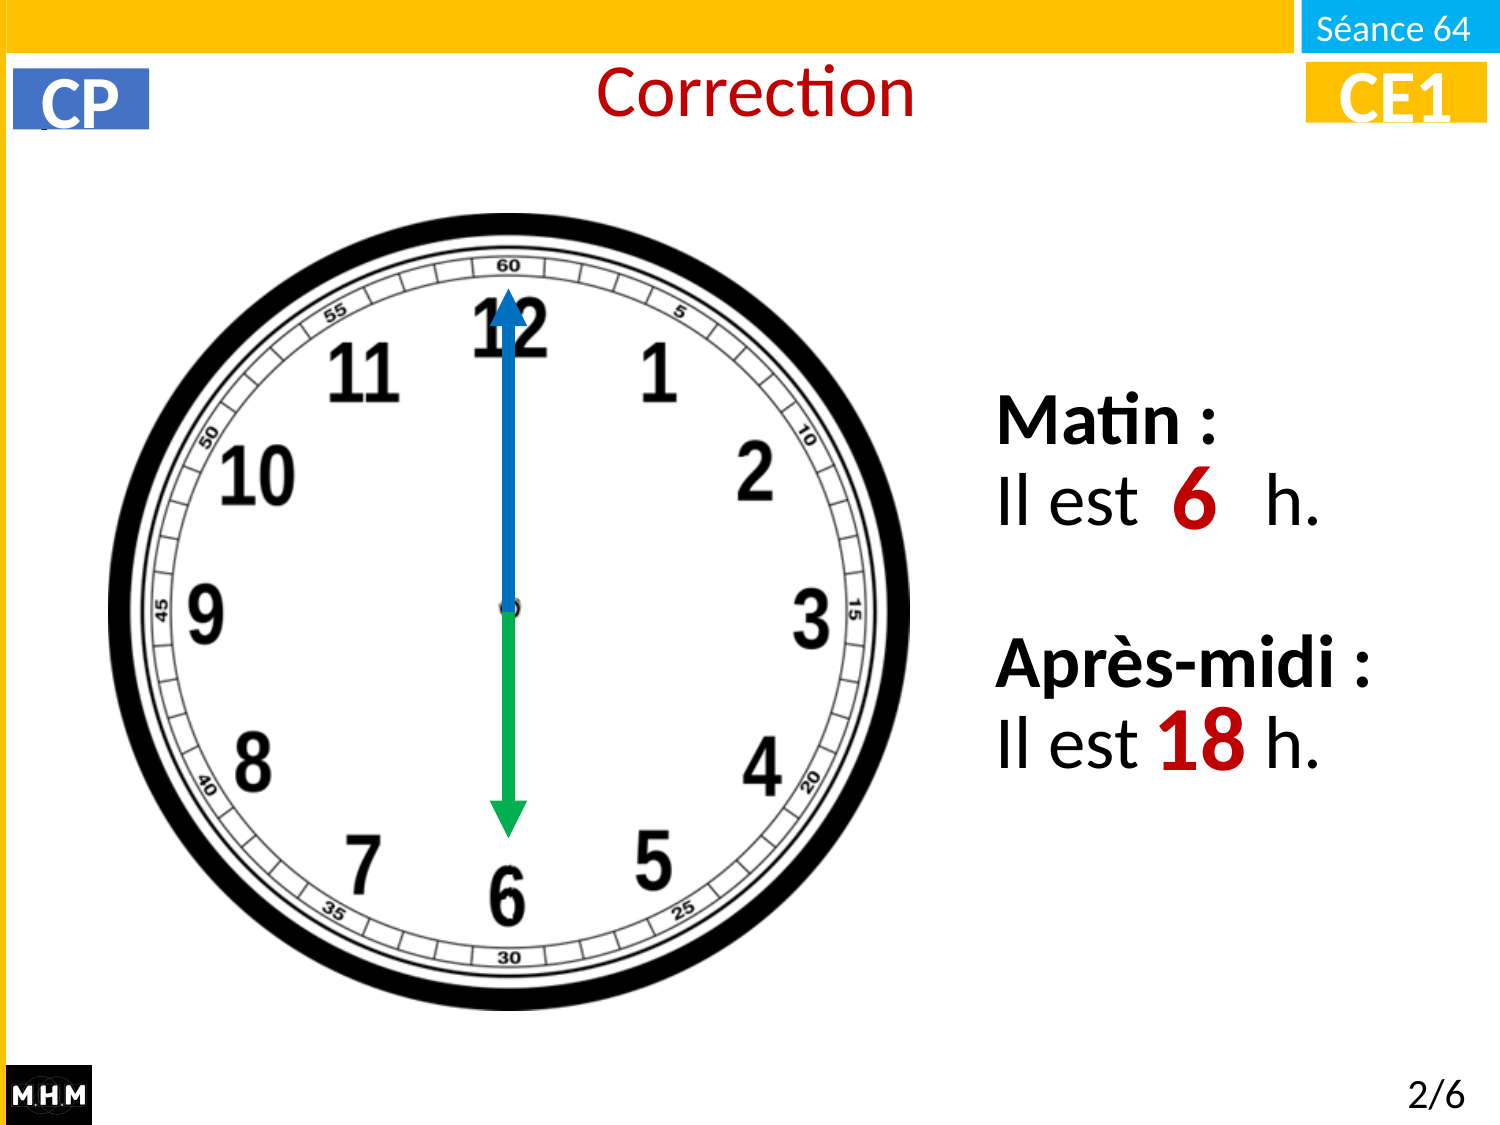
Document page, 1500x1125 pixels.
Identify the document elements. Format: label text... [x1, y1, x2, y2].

text_box CP [12, 67, 150, 130]
text_box 18 [1138, 691, 1263, 791]
text_box CE1 [1305, 61, 1488, 124]
text_box 6 [1145, 450, 1245, 550]
text_box Matin : Il est . . . h. Après-midi : Il est . . . h. [980, 301, 1500, 863]
picture [6, 1065, 92, 1125]
list 2/6 [1373, 1064, 1500, 1125]
title Correction [581, 42, 1500, 142]
picture [108, 213, 910, 1011]
